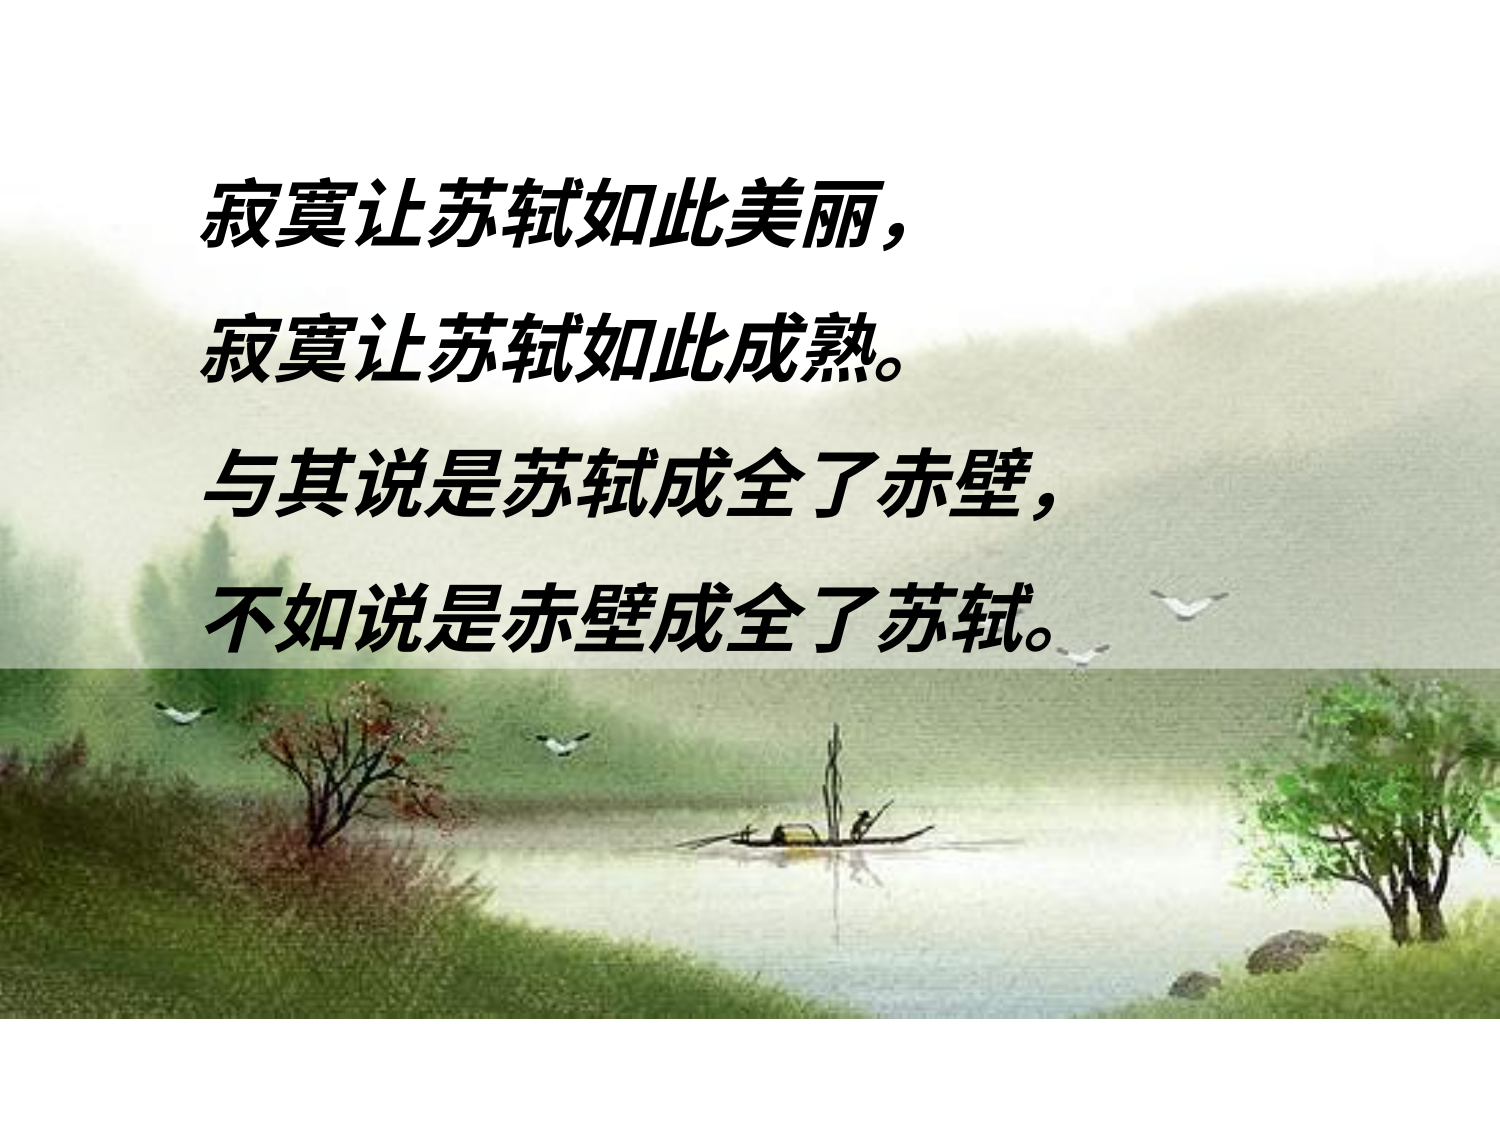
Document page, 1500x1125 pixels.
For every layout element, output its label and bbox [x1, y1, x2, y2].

picture [0, 101, 1500, 1019]
